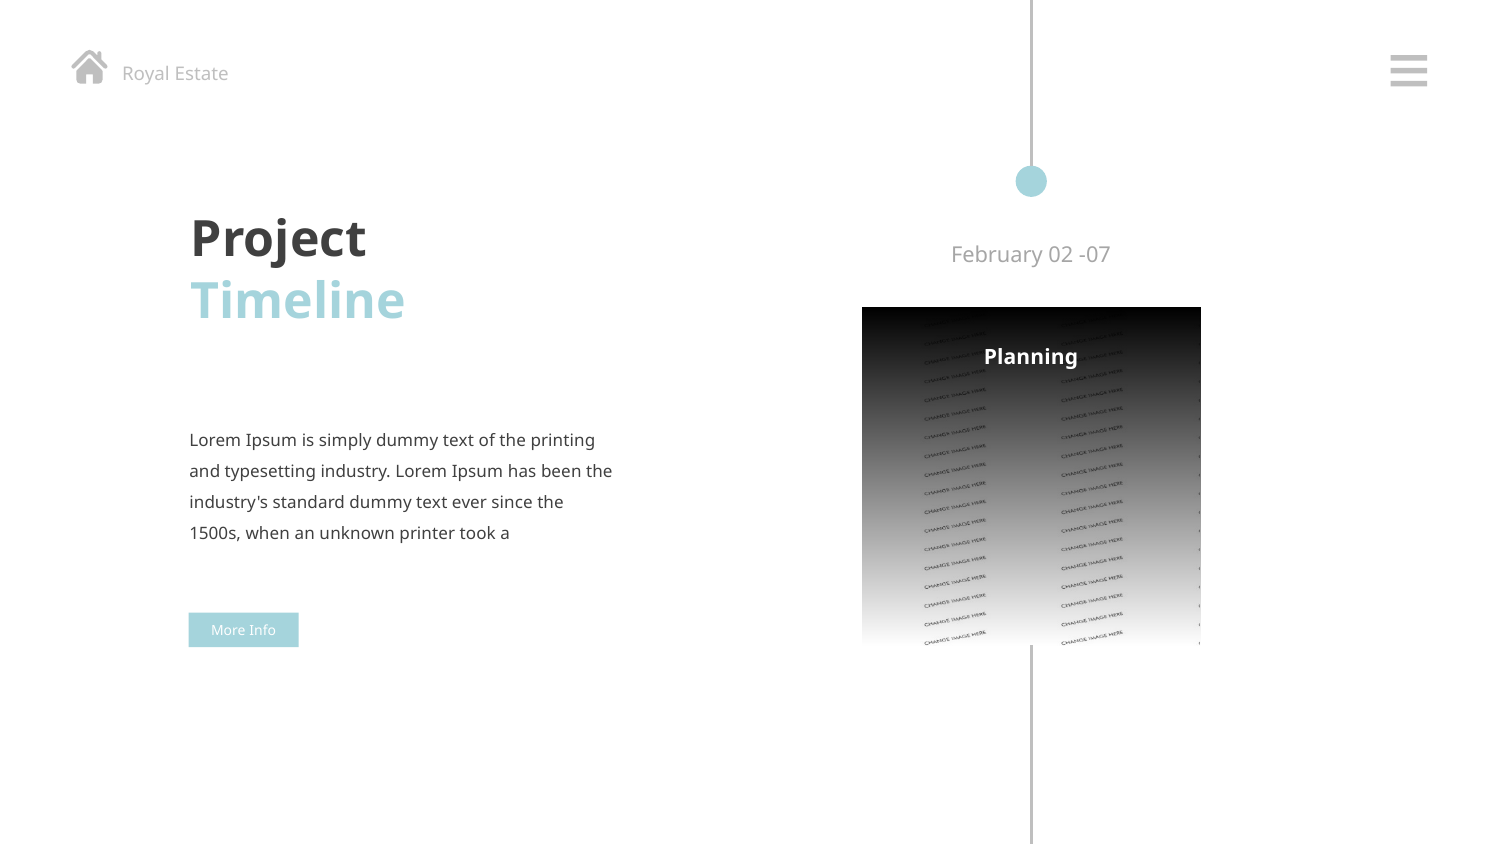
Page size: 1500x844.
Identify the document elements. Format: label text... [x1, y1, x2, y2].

text_box More Info [188, 611, 300, 648]
text_box February 02 -07 [923, 233, 1139, 275]
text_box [1390, 55, 1428, 87]
text_box Lorem Ipsum is simply dummy text of the printing and typesetting industry. Lorem Ipsum has been the industry's standard dummy text ever since the 1500s, when an unknown printer took a [174, 411, 633, 550]
text_box [1014, 164, 1048, 198]
text_box Project Timeline [176, 196, 518, 337]
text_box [71, 49, 262, 92]
picture [862, 307, 1200, 646]
